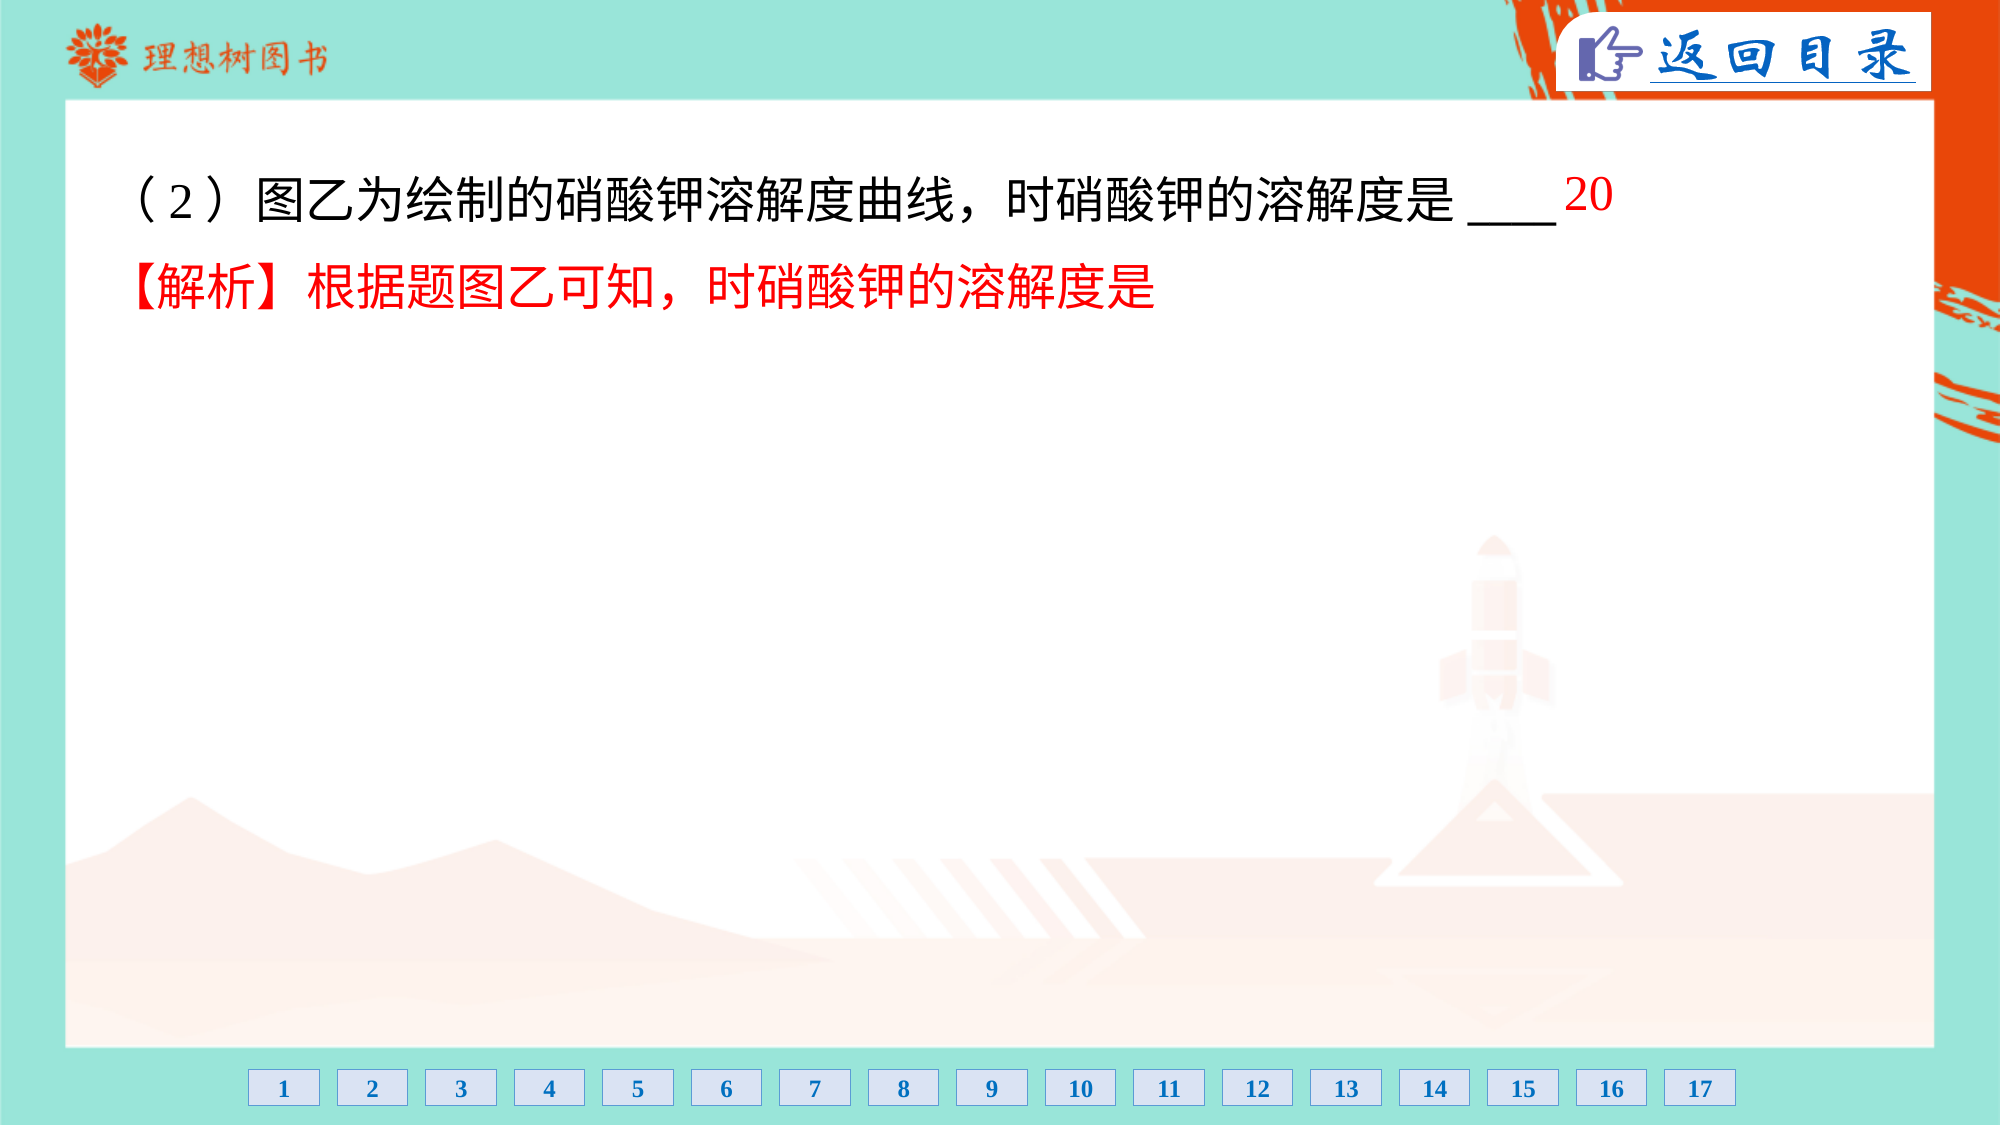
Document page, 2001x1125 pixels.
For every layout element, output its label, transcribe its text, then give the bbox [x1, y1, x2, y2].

picture [0, 0, 2000, 1125]
text_box 20 [1545, 132, 1632, 212]
